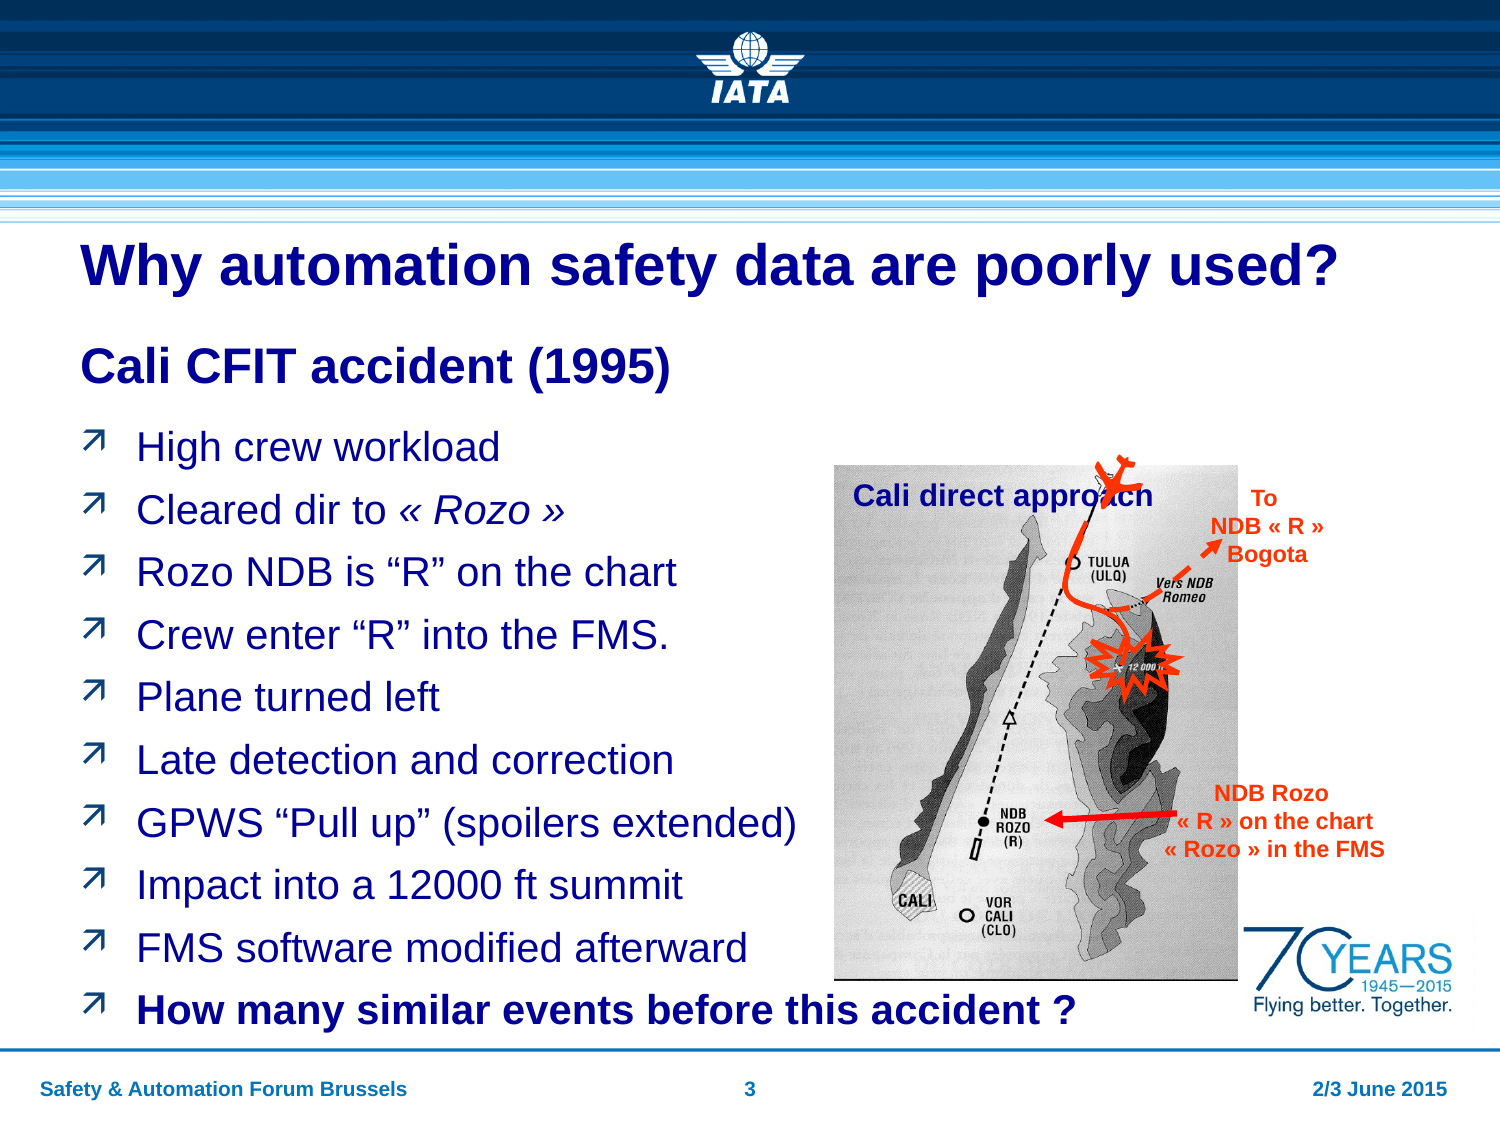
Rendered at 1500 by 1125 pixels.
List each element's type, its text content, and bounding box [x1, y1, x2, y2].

title Why automation safety data are poorly used? [64, 219, 1415, 306]
picture [0, 0, 1500, 139]
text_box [834, 401, 1397, 982]
footer Safety & Automation Forum Brussels [24, 1068, 538, 1106]
picture [0, 161, 1500, 223]
list Cali CFIT accident (1995) High crew workload Cleared dir to « Rozo » Rozo NDB is “R” on the chart Crew enter “R” into the FMS. Plane turned left Late detection and correction GPWS “Pull up” (spoilers extended) Impact into a 12000 ft summit FMS software modified afterward How many similar events before this accident ? [64, 326, 1415, 1125]
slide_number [962, 1068, 1463, 1106]
picture [1415, 908, 1475, 1030]
